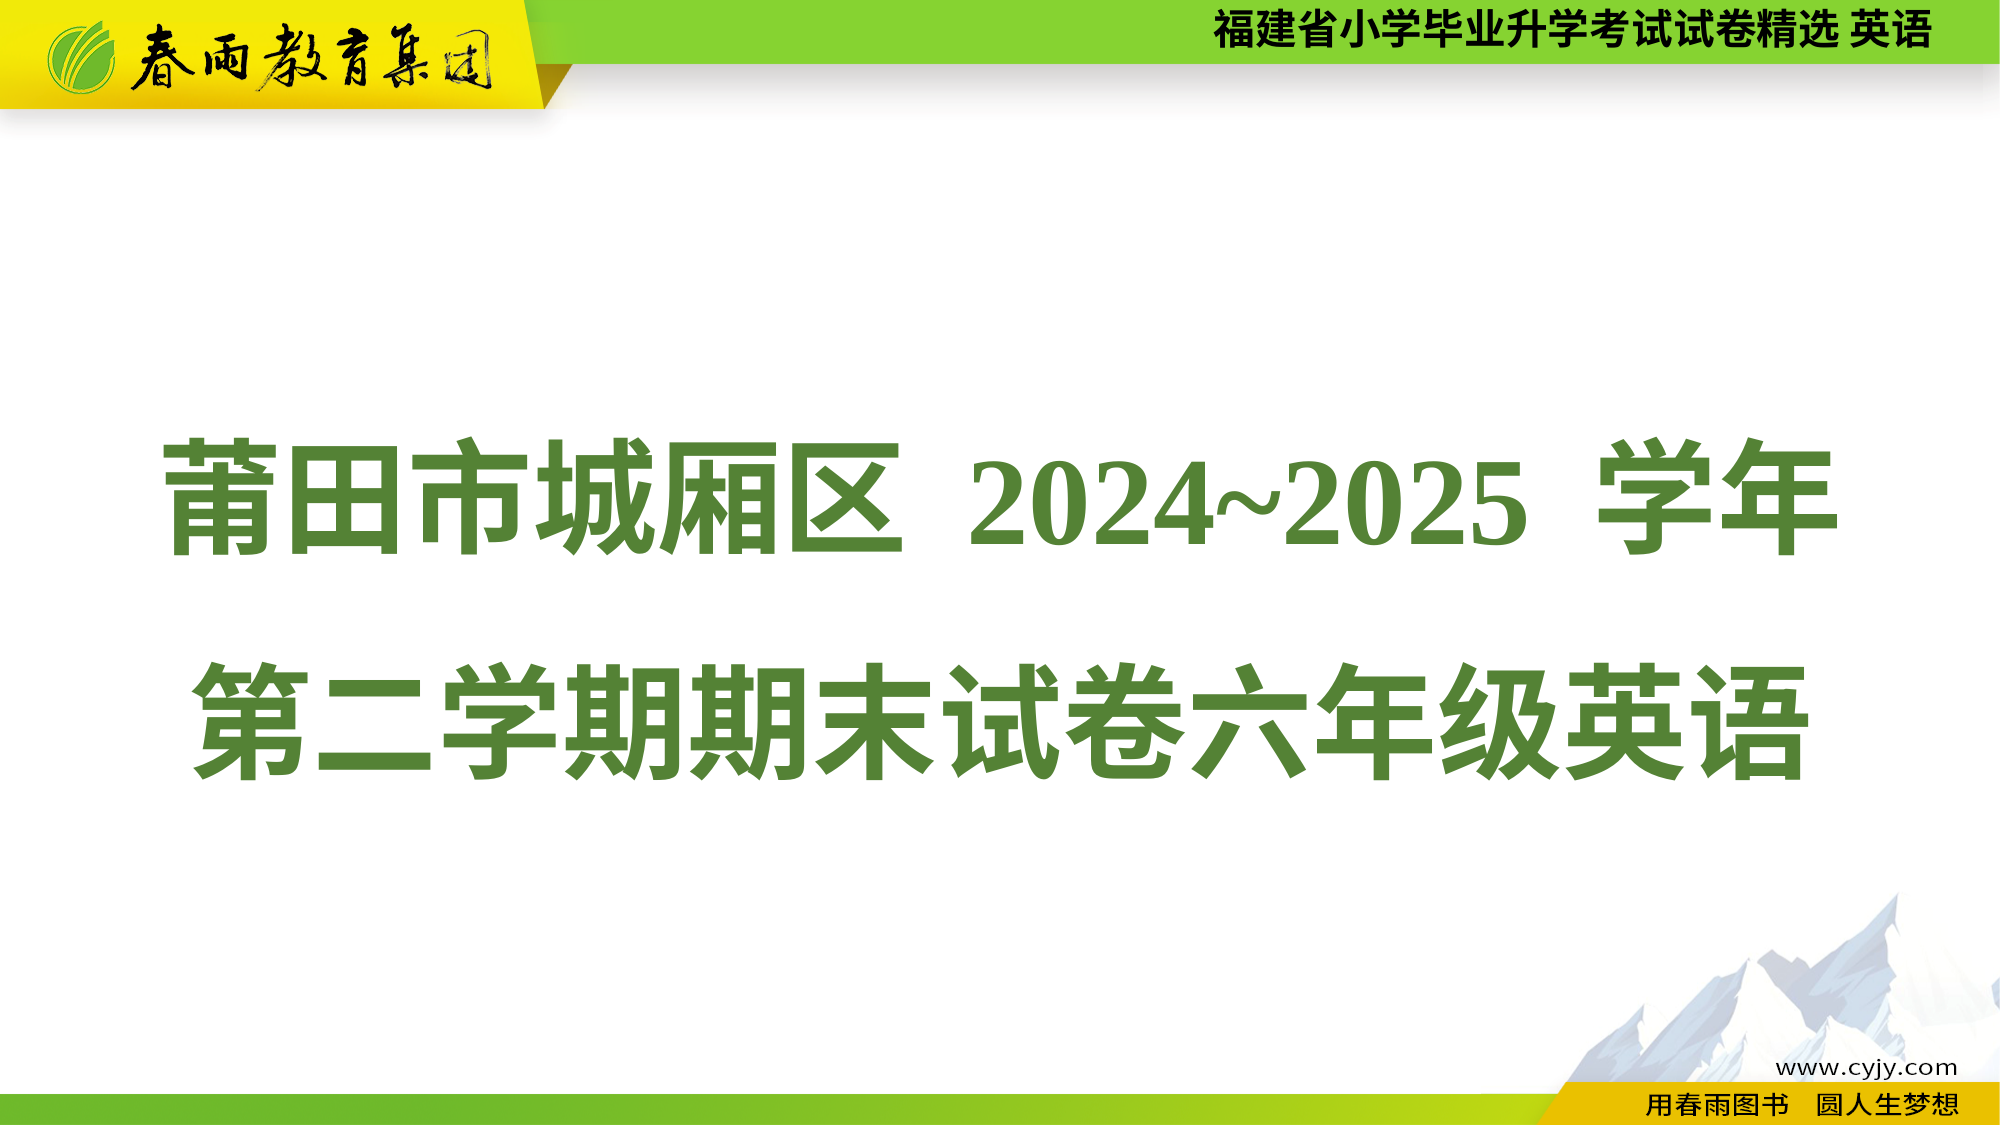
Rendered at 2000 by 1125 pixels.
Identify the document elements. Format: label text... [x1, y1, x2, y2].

picture [0, 802, 2000, 1125]
text_box 莆田市城厢区 2024~2025 学年 第二学期期末试卷六年级英语 [0, 337, 2000, 802]
picture [0, 0, 2000, 337]
